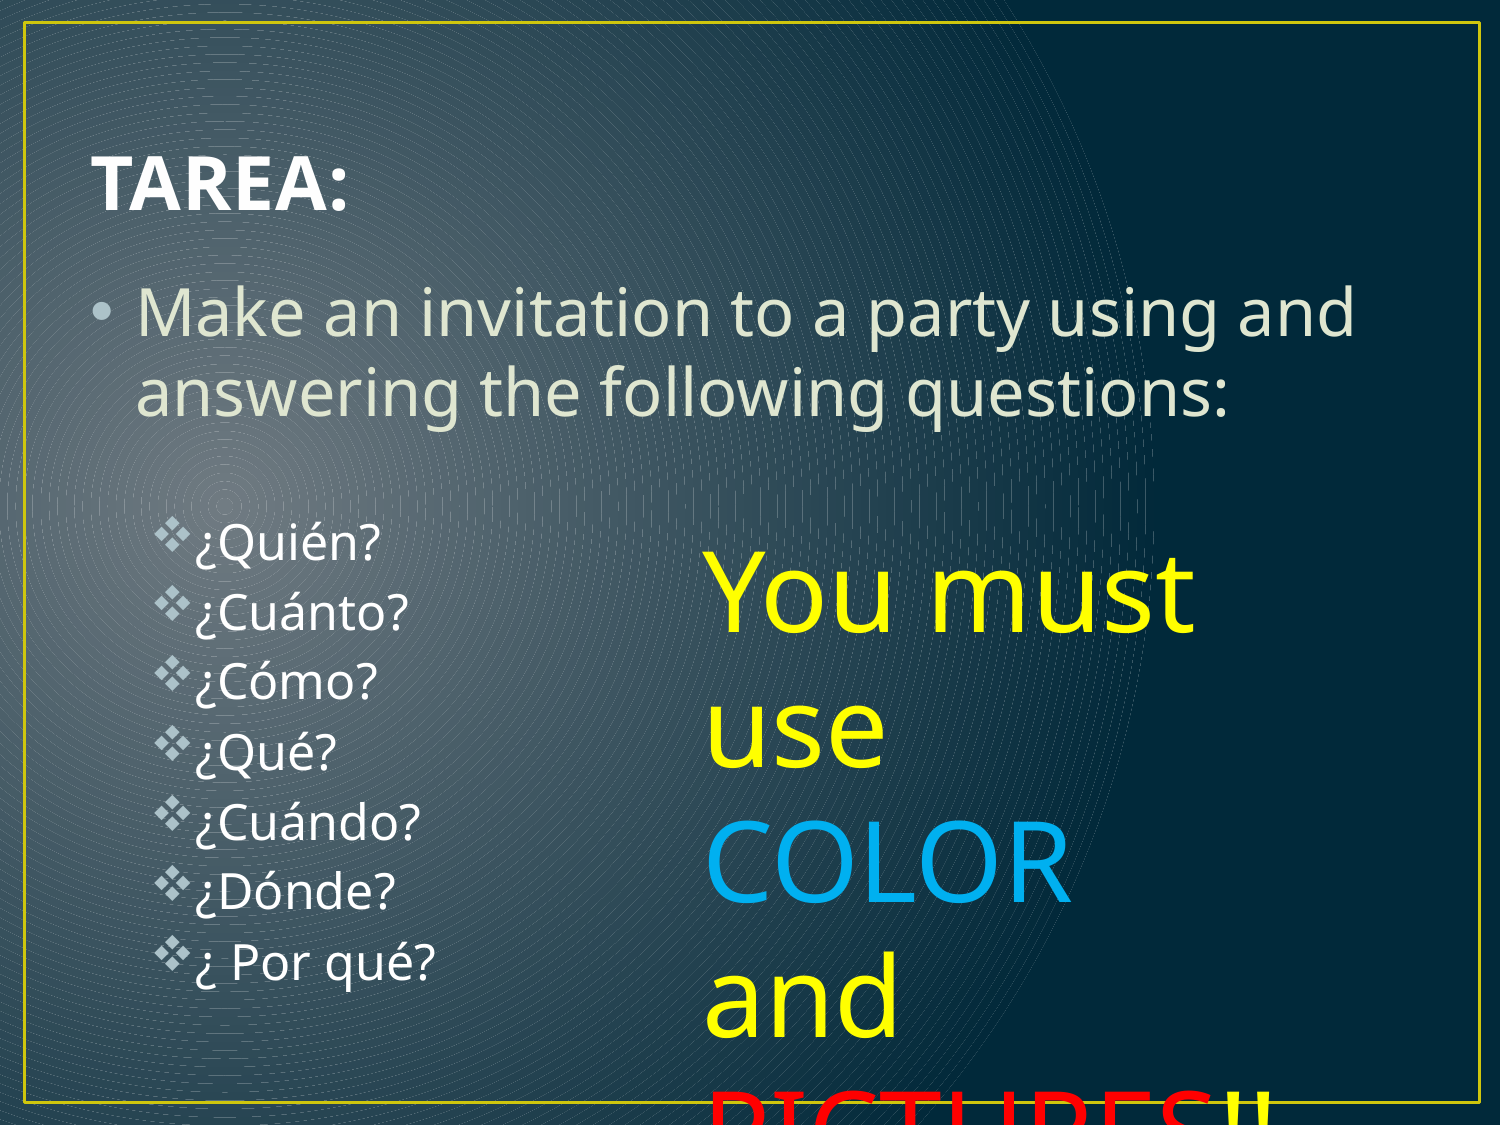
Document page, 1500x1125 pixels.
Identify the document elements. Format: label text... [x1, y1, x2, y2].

text_box You must use COLOR and PICTURES!!!! [687, 512, 1300, 1125]
title TAREA: [75, 45, 1425, 233]
list Make an invitation to a party using and answering the following questions: ¿Quién? ¿Cuánto? ¿Cómo? ¿Qué? ¿Cuándo? ¿Dónde? ¿ Por qué? [75, 262, 1425, 1005]
